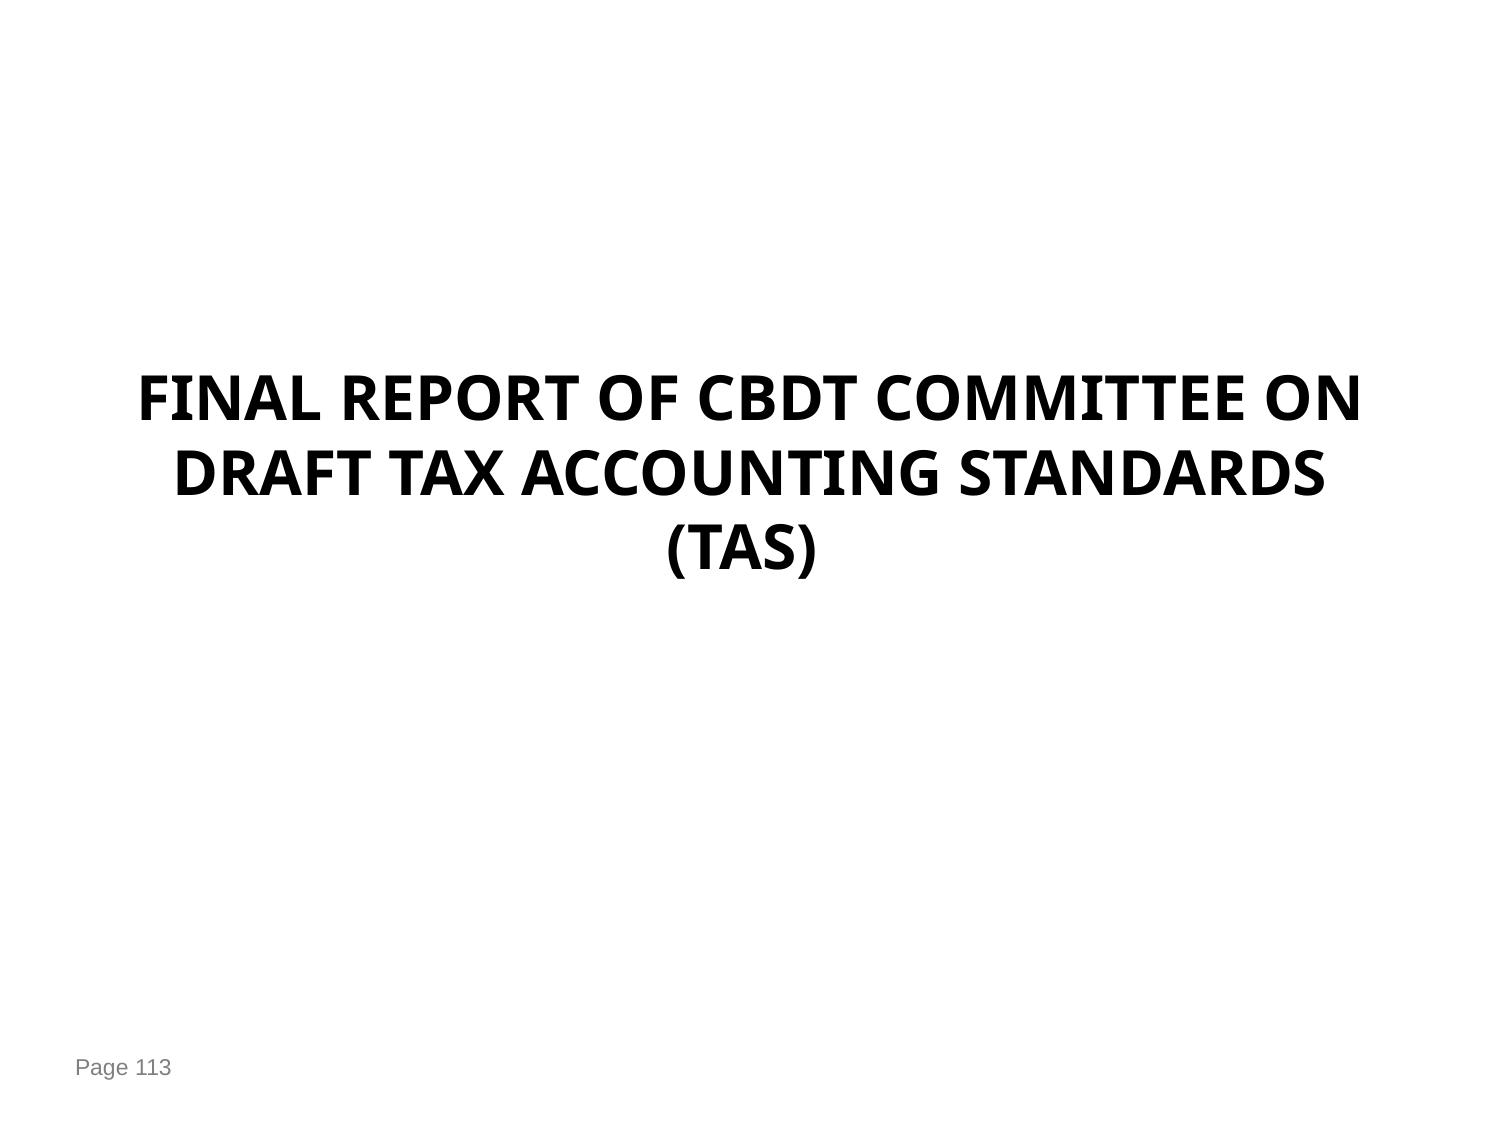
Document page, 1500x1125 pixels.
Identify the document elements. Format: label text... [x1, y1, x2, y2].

title FINAL REPORT OF CBDT COMMITTEE ON DRAFT TAX ACCOUNTING STANDARDS (TAS) [112, 349, 1388, 591]
